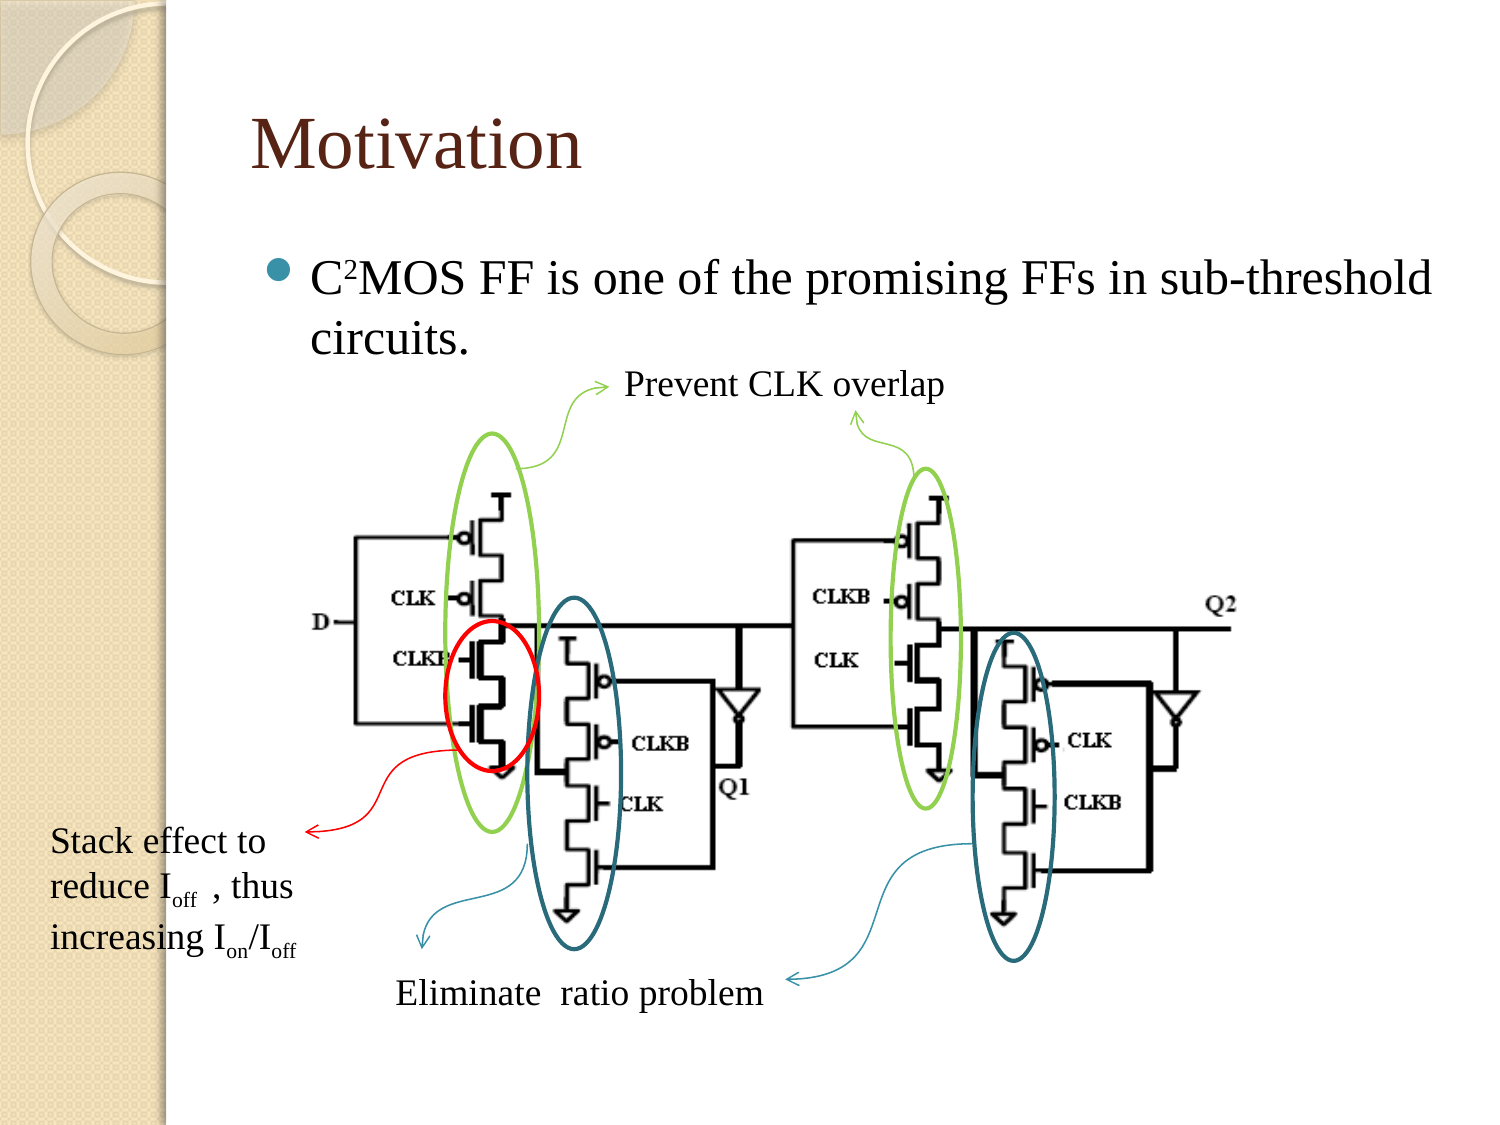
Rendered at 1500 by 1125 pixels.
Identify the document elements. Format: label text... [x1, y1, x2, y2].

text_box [784, 843, 973, 980]
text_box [849, 415, 921, 475]
picture [175, 398, 1425, 1055]
list C2MOS FF is one of the promising FFs in sub-threshold circuits. [235, 237, 1466, 1025]
title Motivation [235, 45, 1466, 233]
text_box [304, 749, 461, 833]
text_box Stack effect to reduce Ioff , thus increasing Ion/Ioff [35, 808, 168, 971]
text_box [515, 386, 610, 469]
text_box Prevent CLK overlap [609, 351, 961, 395]
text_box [421, 843, 528, 950]
